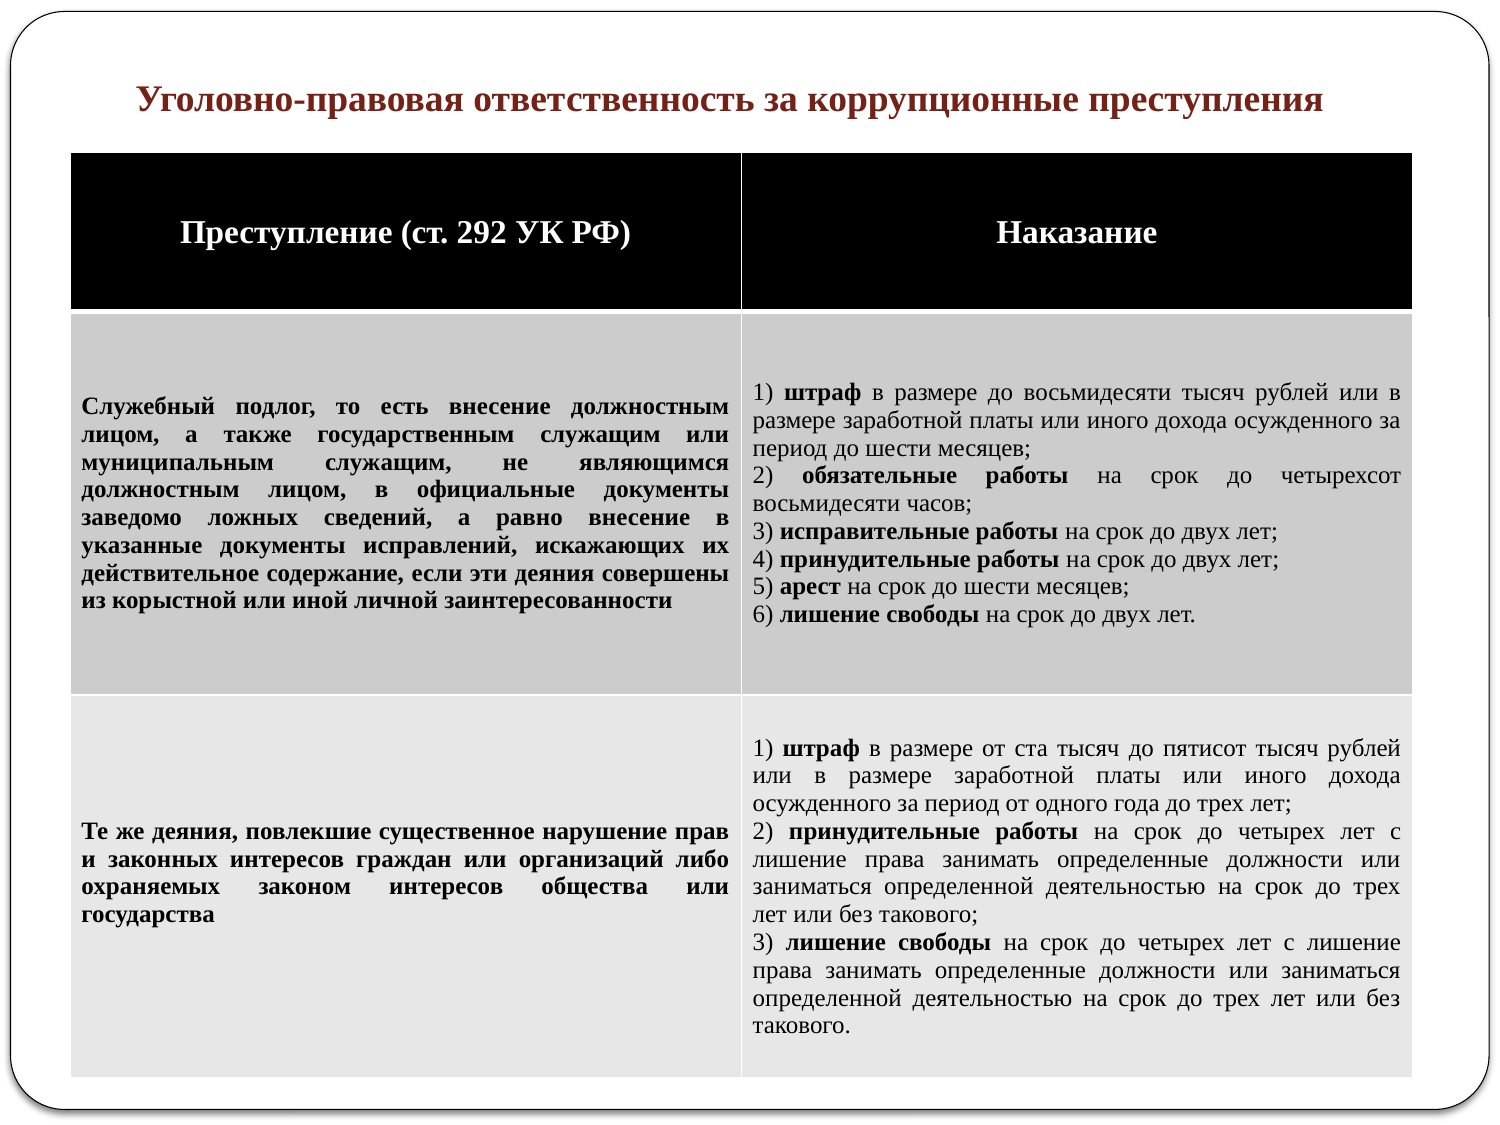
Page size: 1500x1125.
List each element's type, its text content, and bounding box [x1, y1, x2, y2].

table_header Преступление (ст. 292 УК РФ) [71, 153, 741, 309]
table_cell 1) штраф в размере до восьмидесяти тысяч рублей или в размере заработной платы или иного дохода осужденного за период до шести месяцев; 2) обязательные работы на срок до четырехсот восьмидесяти часов; 3) исправительные работы на срок до двух лет; 4) принудительные работы на срок до двух лет; 5) арест на срок до шести месяцев; 6) лишение свободы на срок до двух лет. [742, 314, 1412, 694]
text_box Уголовно-правовая ответственность за коррупционные преступления [58, 58, 1402, 135]
table_header Наказание [742, 153, 1412, 309]
table_cell Служебный подлог, то есть внесение должностным лицом, а также государственным служащим или муниципальным служащим, не являющимся должностным лицом, в официальные документы заведомо ложных сведений, а равно внесение в указанные документы исправлений, искажающих их действительное содержание, если эти деяния совершены из корыстной или иной личной заинтересованности [71, 314, 741, 694]
table_cell Те же деяния, повлекшие существенное нарушение прав и законных интересов граждан или организаций либо охраняемых законом интересов общества или государства [71, 696, 741, 1077]
table_cell 1) штраф в размере от ста тысяч до пятисот тысяч рублей или в размере заработной платы или иного дохода осужденного за период от одного года до трех лет; 2) принудительные работы на срок до четырех лет с лишение права занимать определенные должности или заниматься определенной деятельностью на срок до трех лет или без такового; 3) лишение свободы на срок до четырех лет с лишение права занимать определенные должности или заниматься определенной деятельностью на срок до трех лет или без такового. [742, 696, 1412, 1077]
